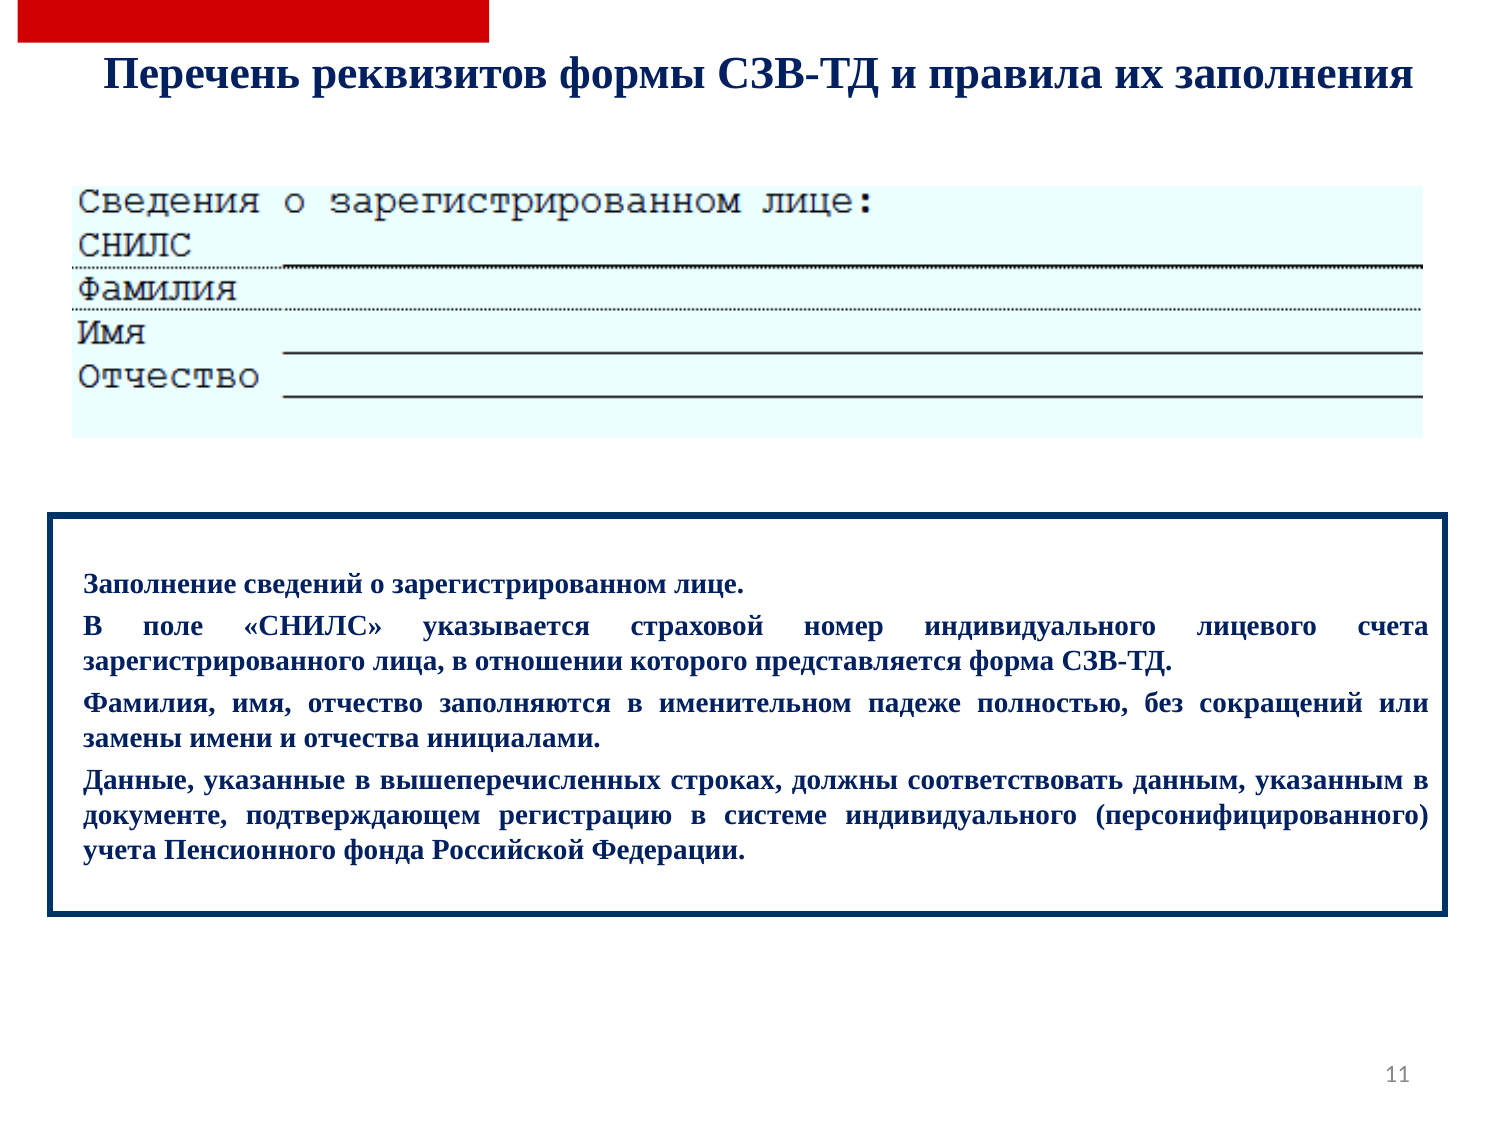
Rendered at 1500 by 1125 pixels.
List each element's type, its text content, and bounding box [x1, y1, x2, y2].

text_box [16, 0, 491, 45]
picture [72, 186, 1423, 439]
table_header Перечень реквизитов формы СЗВ-ТД и правила их заполнения [18, 7, 1500, 106]
text_box Заполнение сведений о зарегистрированном лице. В поле «СНИЛС» указывается страховой номер индивидуального лицевого счета зарегистрированного лица, в отношении которого представляется форма СЗВ-ТД. Фамилия, имя, отчество заполняются в именительном падеже полностью, без сокращений или замены имени и отчества инициалами. Данные, указанные в вышеперечисленных строках, должны соответствовать данным, указанным в документе, подтверждающем регистрацию в системе индивидуального (персонифицированного) учета Пенсионного фонда Российской Федерации. [49, 515, 1445, 915]
slide_number 11 [1074, 1042, 1425, 1103]
